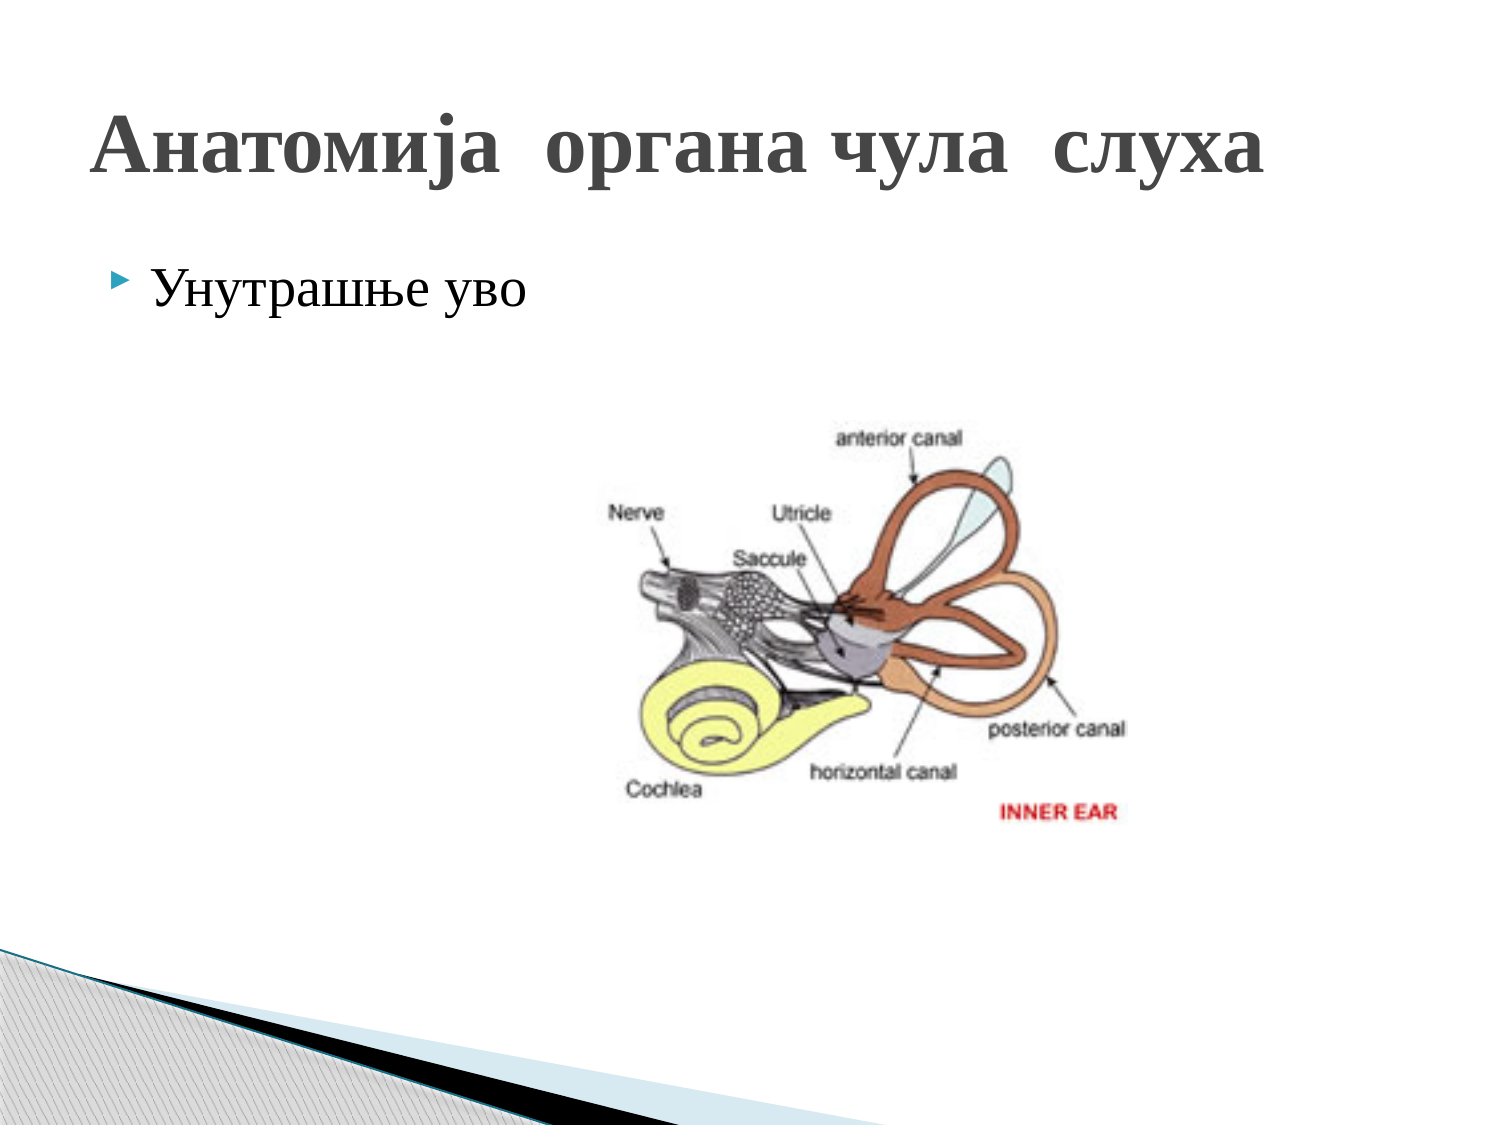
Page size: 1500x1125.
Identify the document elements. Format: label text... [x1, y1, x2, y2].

picture [596, 420, 1128, 828]
title Анатомија органа чула слуха [75, 45, 1425, 233]
list Унутрашње уво [74, 242, 1426, 986]
